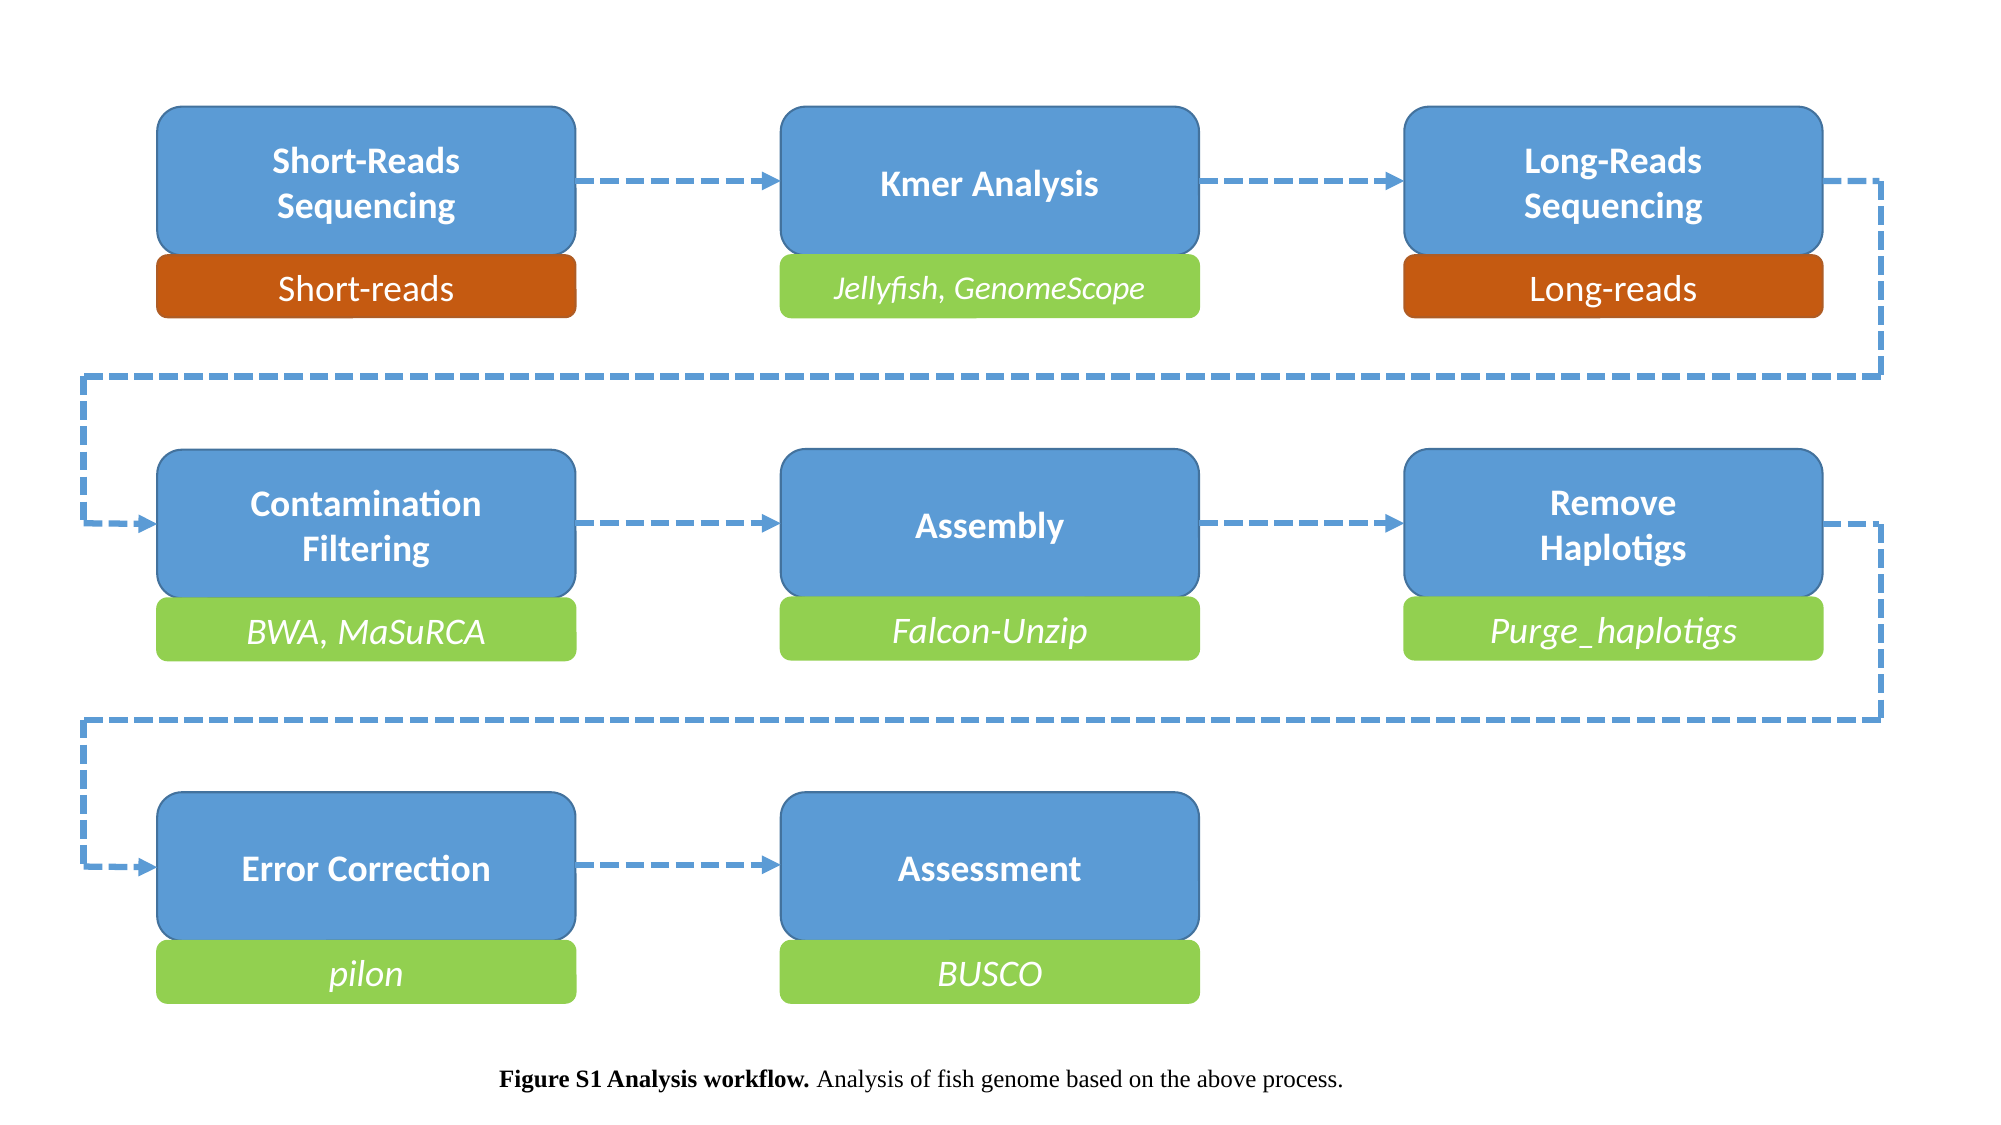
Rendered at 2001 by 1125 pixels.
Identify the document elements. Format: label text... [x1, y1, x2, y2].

text_box Kmer Analysis [779, 105, 1201, 254]
text_box Figure S1 Analysis workflow. Analysis of fish genome based on the above process. [484, 1052, 1359, 1100]
text_box Short-Reads Sequencing [156, 105, 577, 254]
text_box BUSCO [779, 939, 1201, 1004]
text_box Remove Haplotigs [1403, 447, 1824, 596]
text_box Long-Reads Sequencing [1403, 105, 1824, 254]
text_box Contamination Filtering [156, 448, 577, 597]
text_box pilon [156, 939, 577, 1004]
text_box BWA, MaSuRCA [156, 597, 577, 662]
text_box Short-reads [156, 254, 577, 319]
text_box Jellyfish, GenomeScope [779, 254, 1201, 319]
text_box Long-reads [1403, 254, 1824, 319]
text_box Error Correction [156, 791, 577, 939]
text_box Assembly [779, 447, 1201, 596]
text_box Assessment [779, 791, 1201, 939]
text_box Falcon-Unzip [779, 596, 1201, 661]
text_box Purge_haplotigs [1403, 596, 1824, 661]
